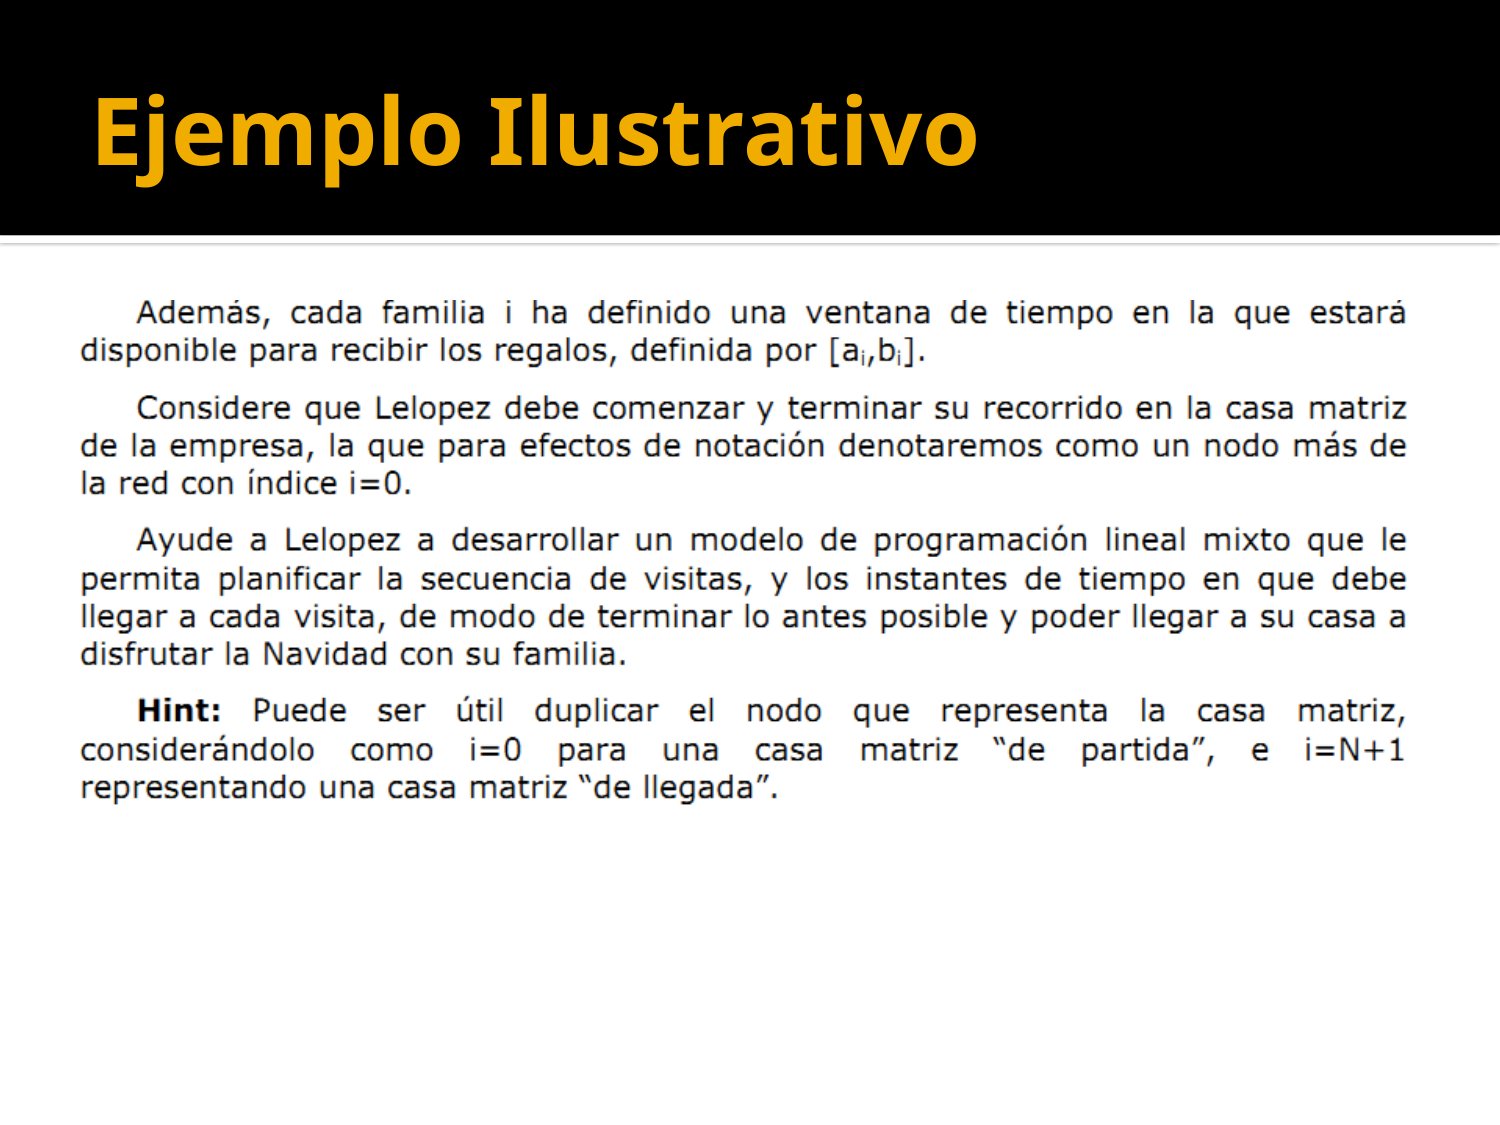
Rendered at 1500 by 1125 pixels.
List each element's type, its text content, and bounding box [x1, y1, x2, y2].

title Ejemplo Ilustrativo [75, 25, 1425, 231]
picture [54, 300, 1446, 825]
